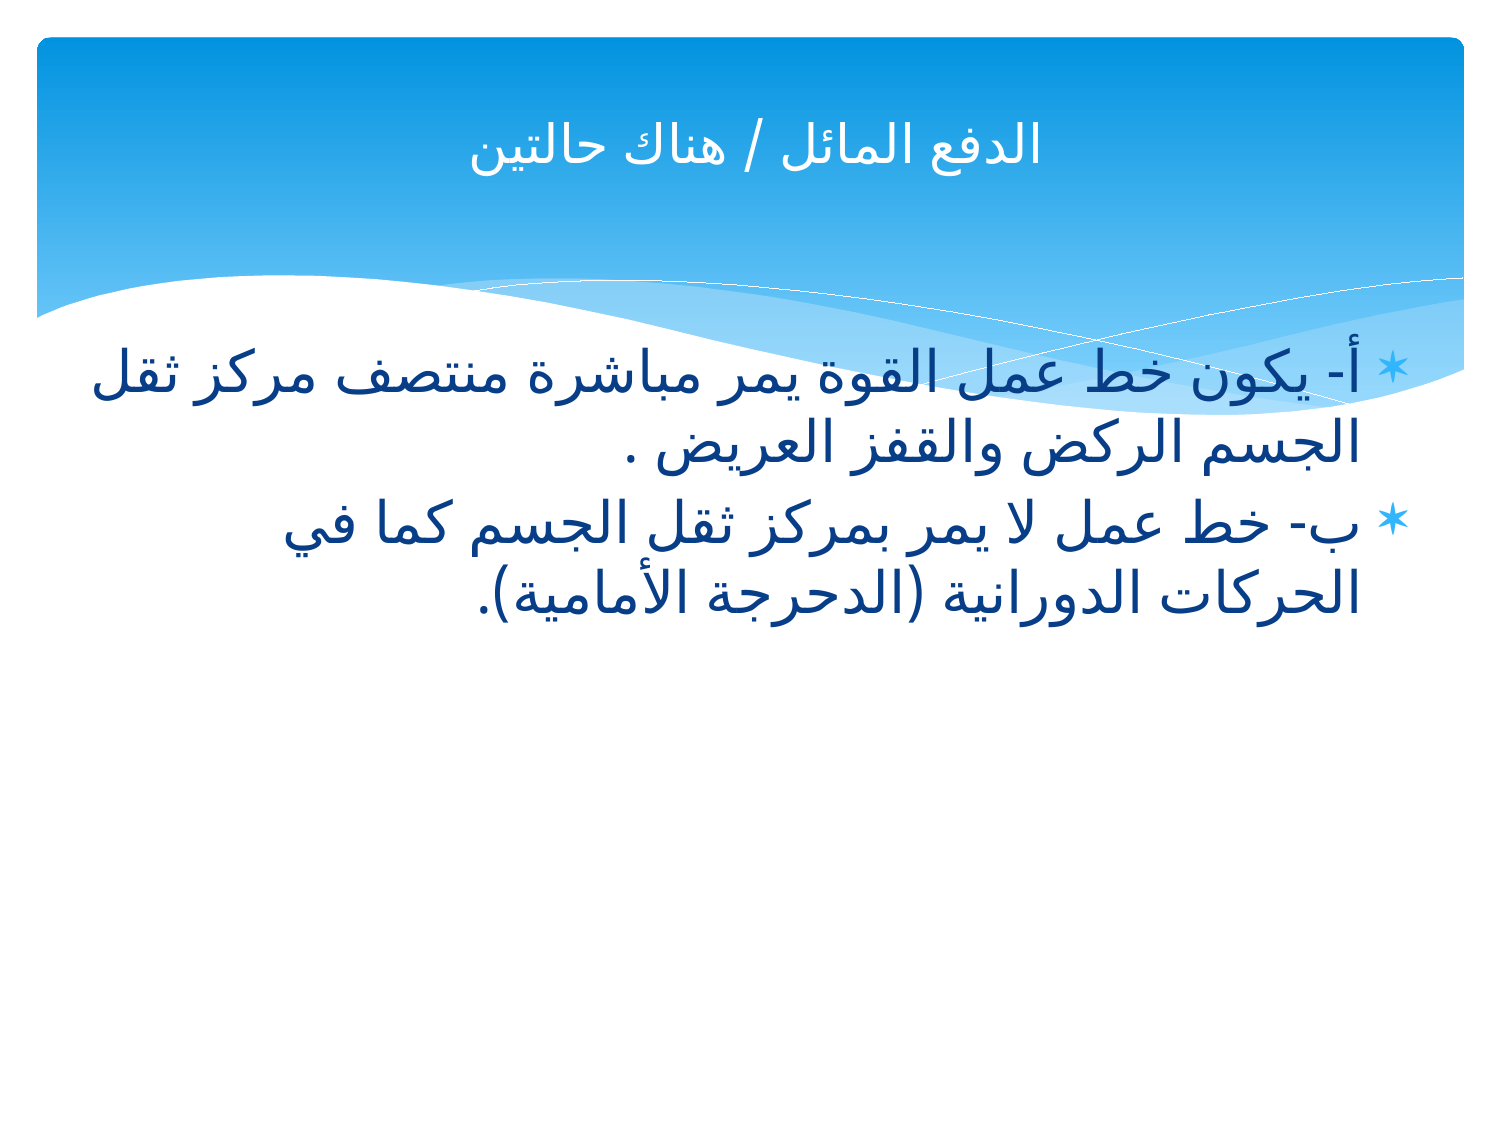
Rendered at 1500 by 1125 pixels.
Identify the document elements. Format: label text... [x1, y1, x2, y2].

list أ- يكون خط عمل القوة يمر مباشرة منتصف مركز ثقل الجسم الركض والقفز العريض . ب- خط عمل لا يمر بمركز ثقل الجسم كما في الحركات الدورانية (الدحرجة الأمامية). [75, 326, 1424, 1005]
title الدفع المائل / هناك حالتين [75, 101, 1424, 261]
